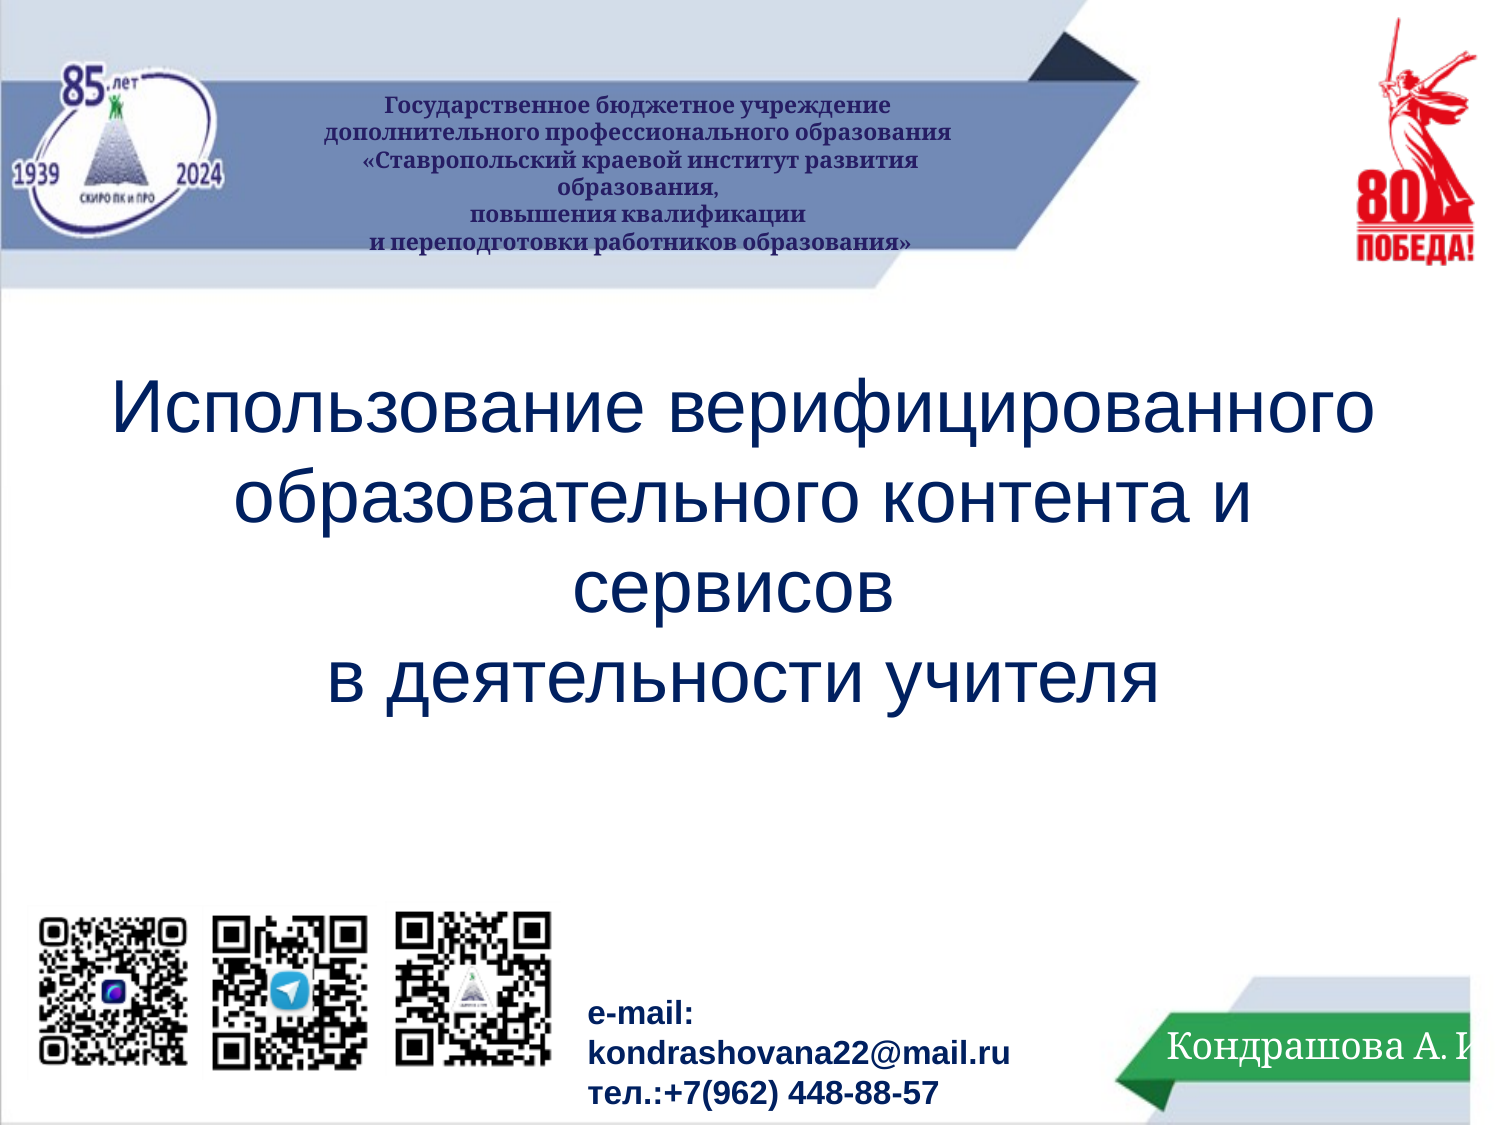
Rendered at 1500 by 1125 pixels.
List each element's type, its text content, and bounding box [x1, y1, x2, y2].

text_box e-mail: kondrashovana22@mail.ru тел.:+7(962) 448-88-57 [572, 983, 1117, 1119]
picture [0, 0, 1500, 1125]
text_box Использование верифицированного образовательного контента и сервисов в деятельности учителя [53, 349, 1436, 725]
text_box Государственное бюджетное учреждение дополнительного профессионального образования «Ставропольский краевой институт развития образования, повышения квалификации и переподготовки работников образования» [265, 82, 1016, 263]
text_box Кондрашова А. И. [1151, 1015, 1500, 1085]
